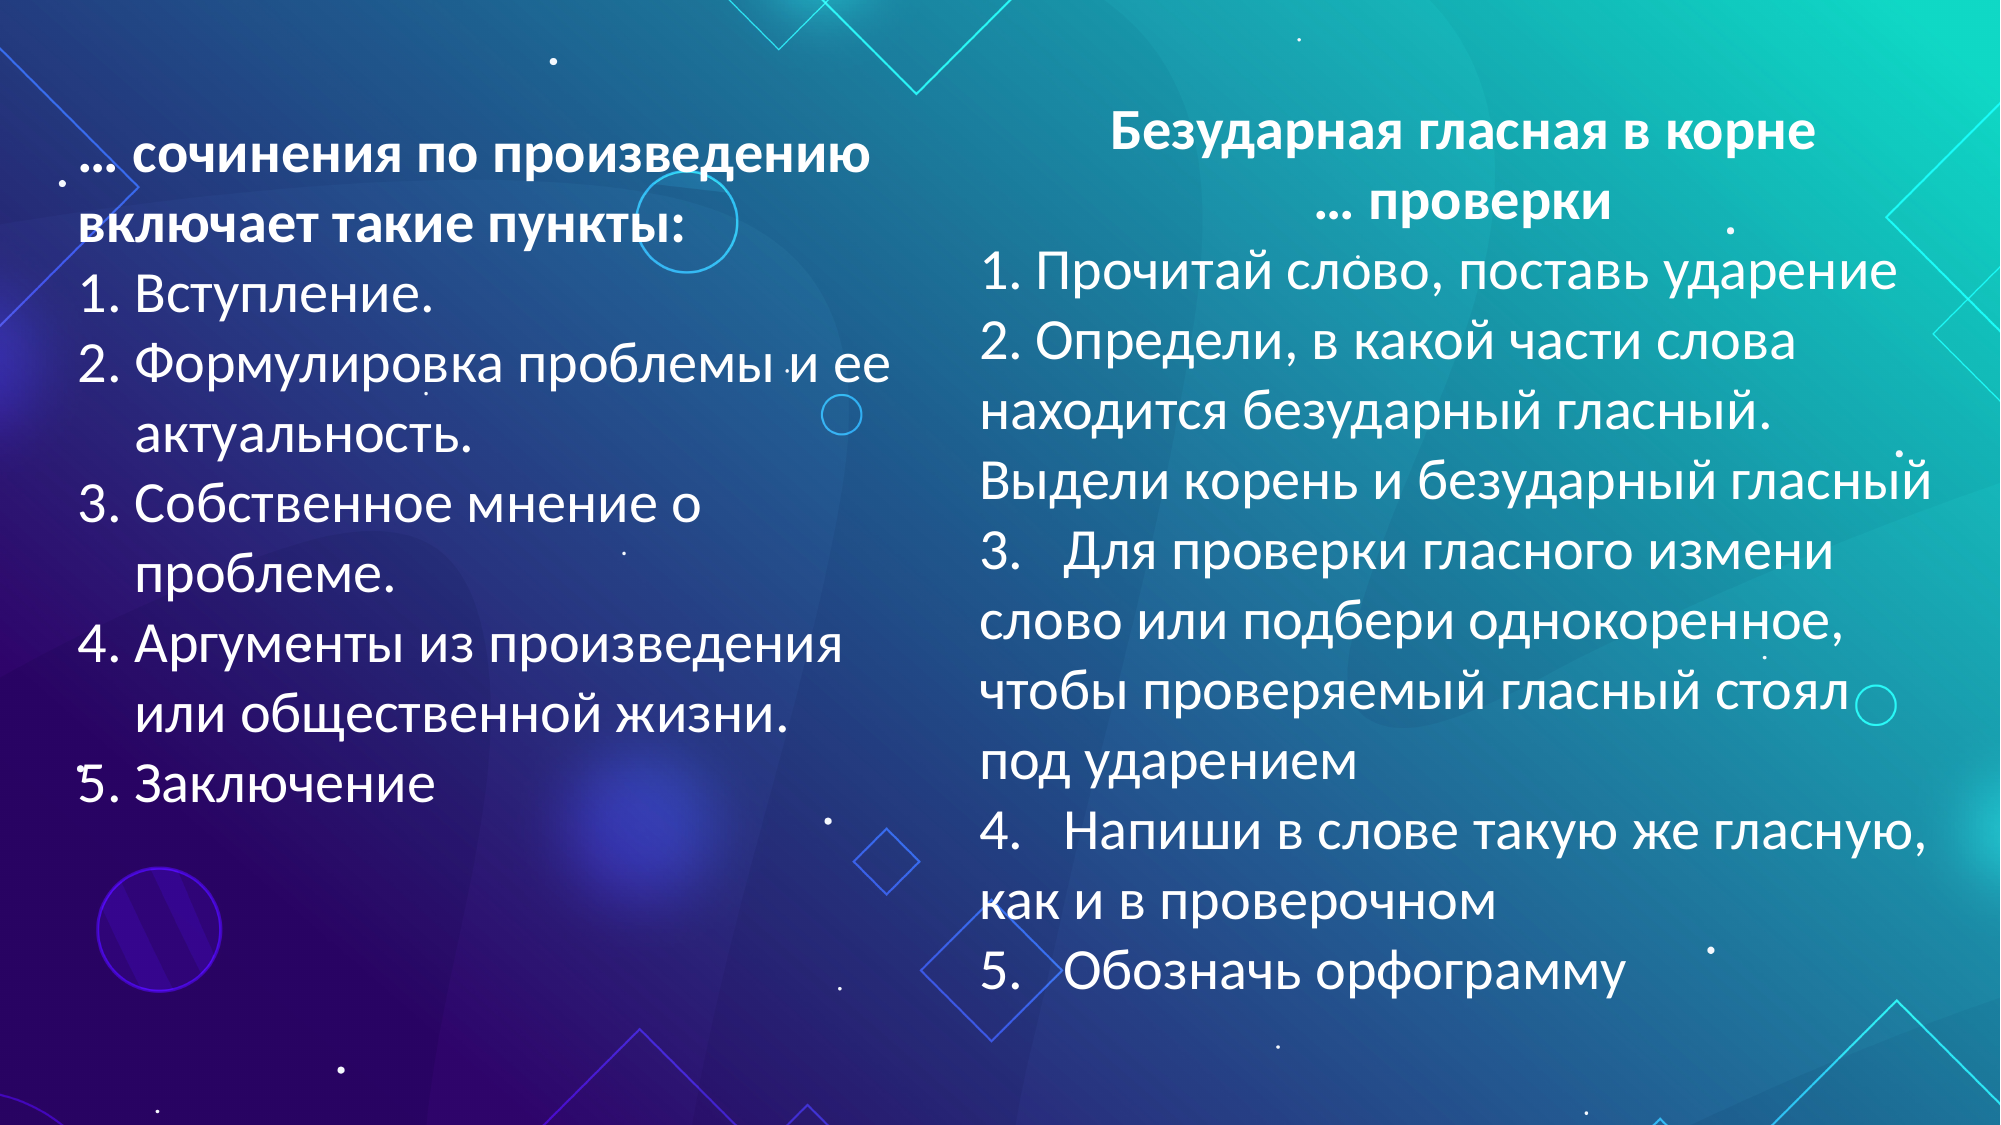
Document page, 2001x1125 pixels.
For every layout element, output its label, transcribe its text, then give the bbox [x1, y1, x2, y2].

picture [0, 0, 2000, 1125]
text_box Безударная гласная в корне … проверки Прочитай слово, поставь ударение Определи, в какой части слова находится безударный гласный. Выдели корень и безударный гласный Для проверки гласного измени слово или подбери однокоренное, чтобы проверяемый гласный стоял под ударением Напиши в слове такую же гласную, как и в проверочном Обозначь орфограмму [964, 83, 1963, 1009]
text_box … сочинения по произведению включает такие пункты: Вступление. Формулировка проблемы и ее актуальность. Собственное мнение о проблеме. Аргументы из произведения или общественной жизни. Заключение [63, 106, 952, 867]
